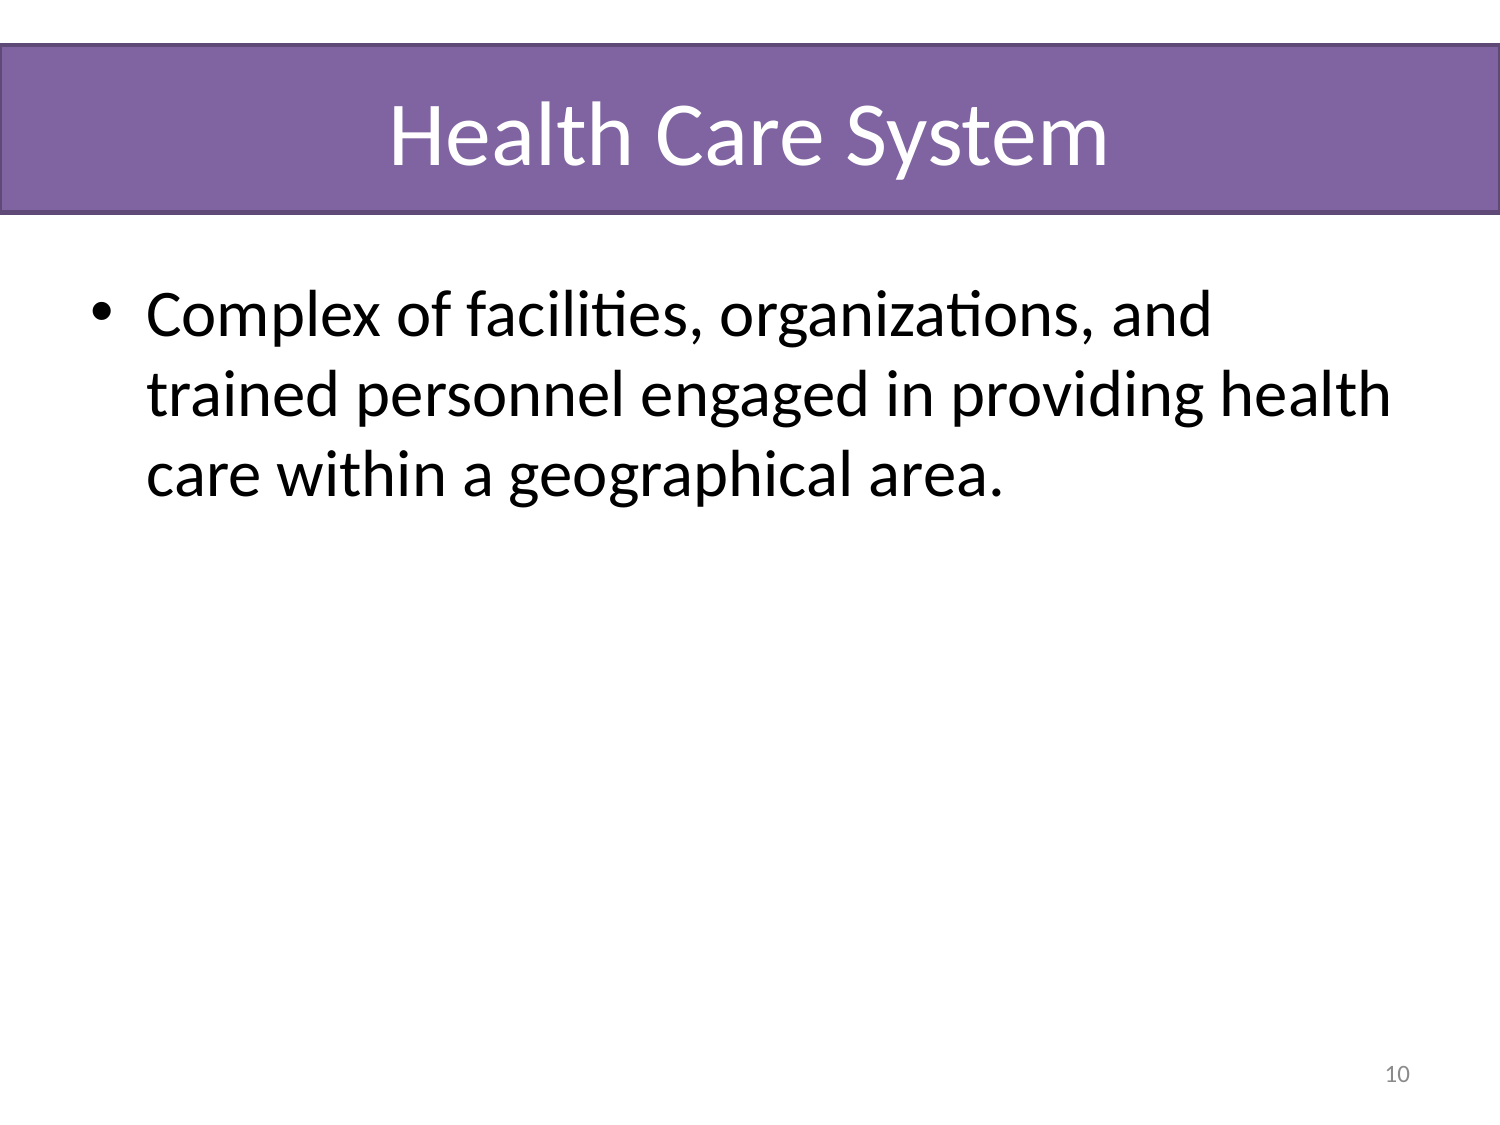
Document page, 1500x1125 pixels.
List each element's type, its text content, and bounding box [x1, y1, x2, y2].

list Complex of facilities, organizations, and trained personnel engaged in providing health care within a geographical area. [75, 262, 1425, 1005]
title Health Care System [0, 43, 1500, 215]
slide_number 10 [1074, 1042, 1425, 1103]
